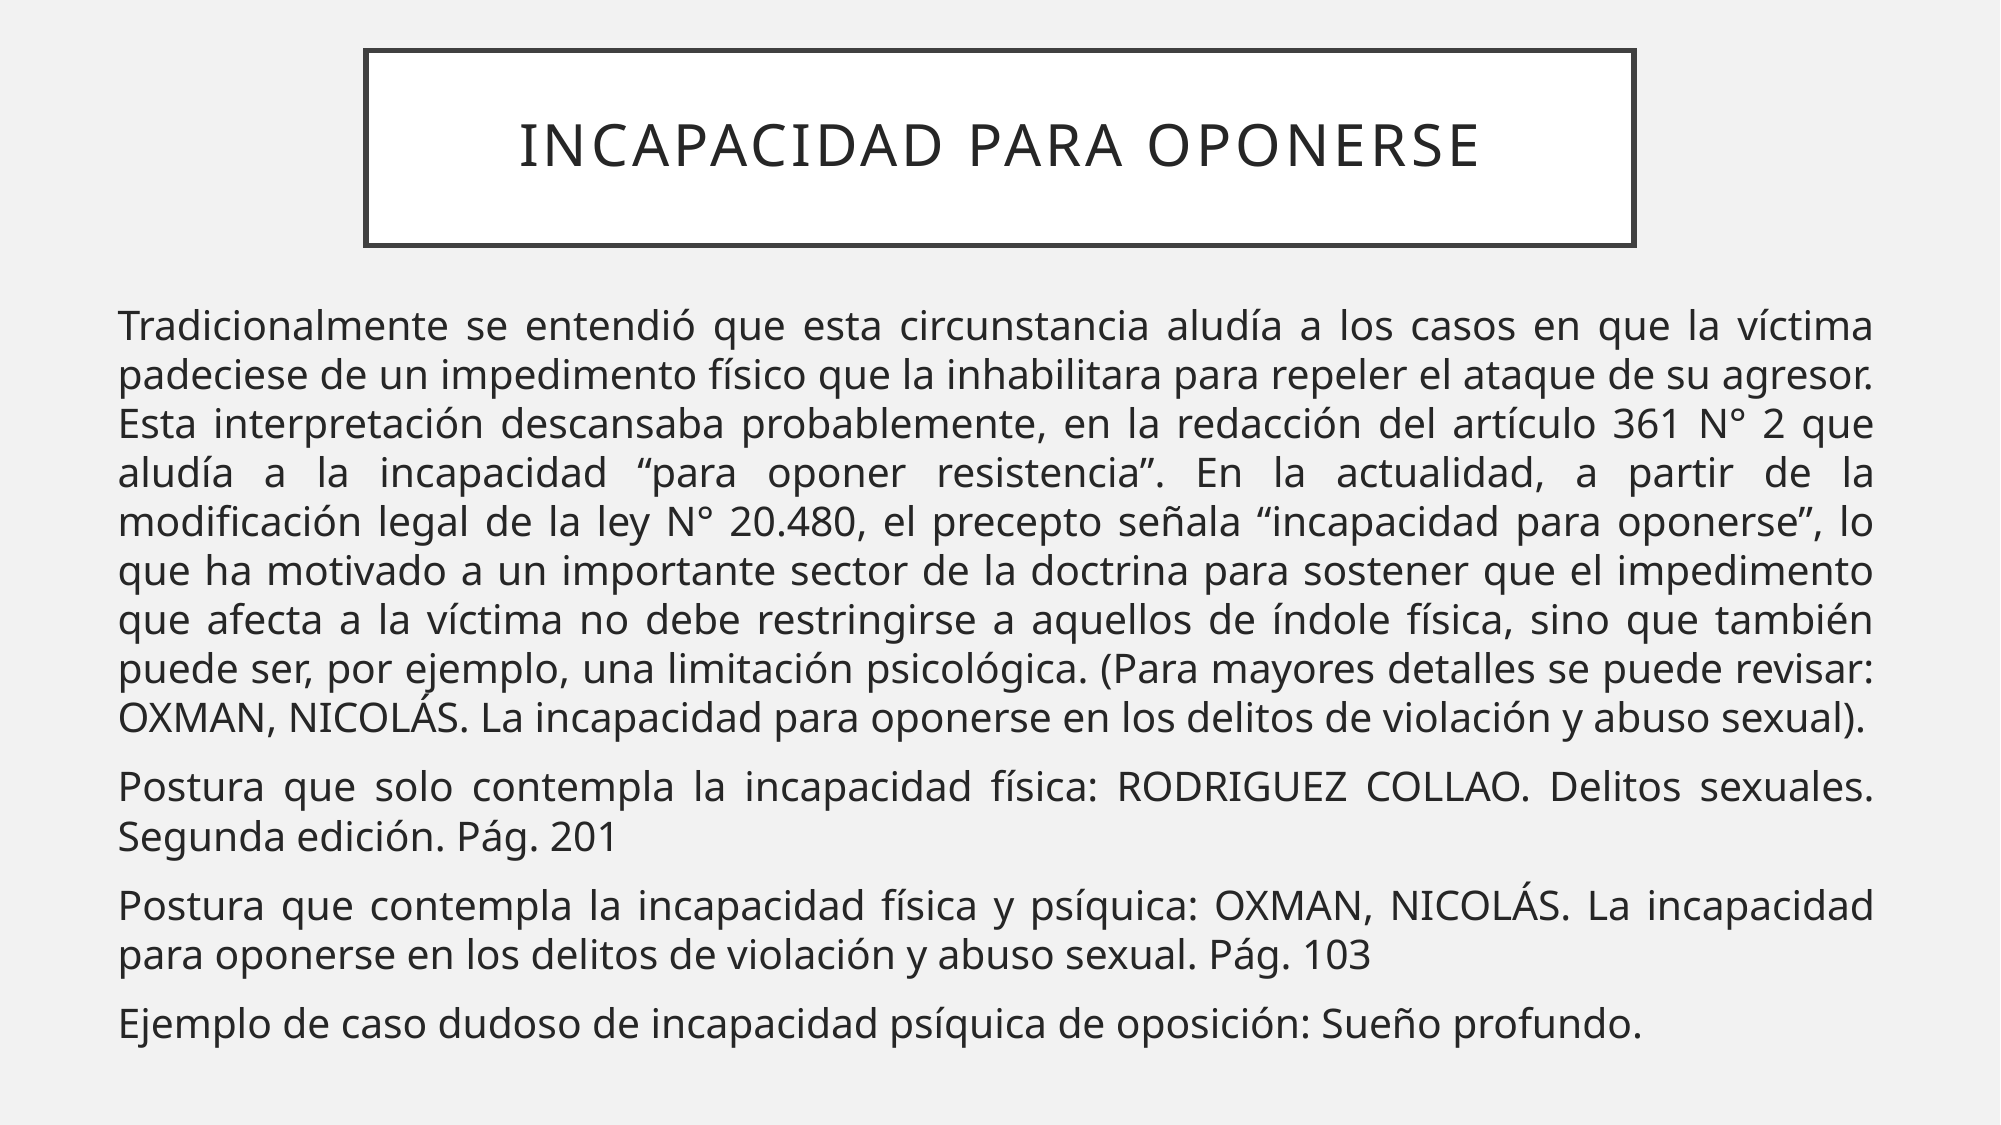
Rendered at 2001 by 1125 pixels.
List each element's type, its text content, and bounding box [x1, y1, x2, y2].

list Tradicionalmente se entendió que esta circunstancia aludía a los casos en que la víctima padeciese de un impedimento físico que la inhabilitara para repeler el ataque de su agresor. Esta interpretación descansaba probablemente, en la redacción del artículo 361 N° 2 que aludía a la incapacidad “para oponer resistencia”. En la actualidad, a partir de la modificación legal de la ley N° 20.480, el precepto señala “incapacidad para oponerse”, lo que ha motivado a un importante sector de la doctrina para sostener que el impedimento que afecta a la víctima no debe restringirse a aquellos de índole física, sino que también puede ser, por ejemplo, una limitación psicológica. (Para mayores detalles se puede revisar: OXMAN, NICOLÁS. La incapacidad para oponerse en los delitos de violación y abuso sexual). Postura que solo contempla la incapacidad física: RODRIGUEZ COLLAO. Delitos sexuales. Segunda edición. Pág. 201 Postura que contempla la incapacidad física y psíquica: OXMAN, NICOLÁS. La incapacidad para oponerse en los delitos de violación y abuso sexual. Pág. 103 Ejemplo de caso dudoso de incapacidad psíquica de oposición: Sueño profundo. [102, 292, 1893, 1075]
title INCAPACIDAD PARA OPONERSE [363, 48, 1637, 248]
